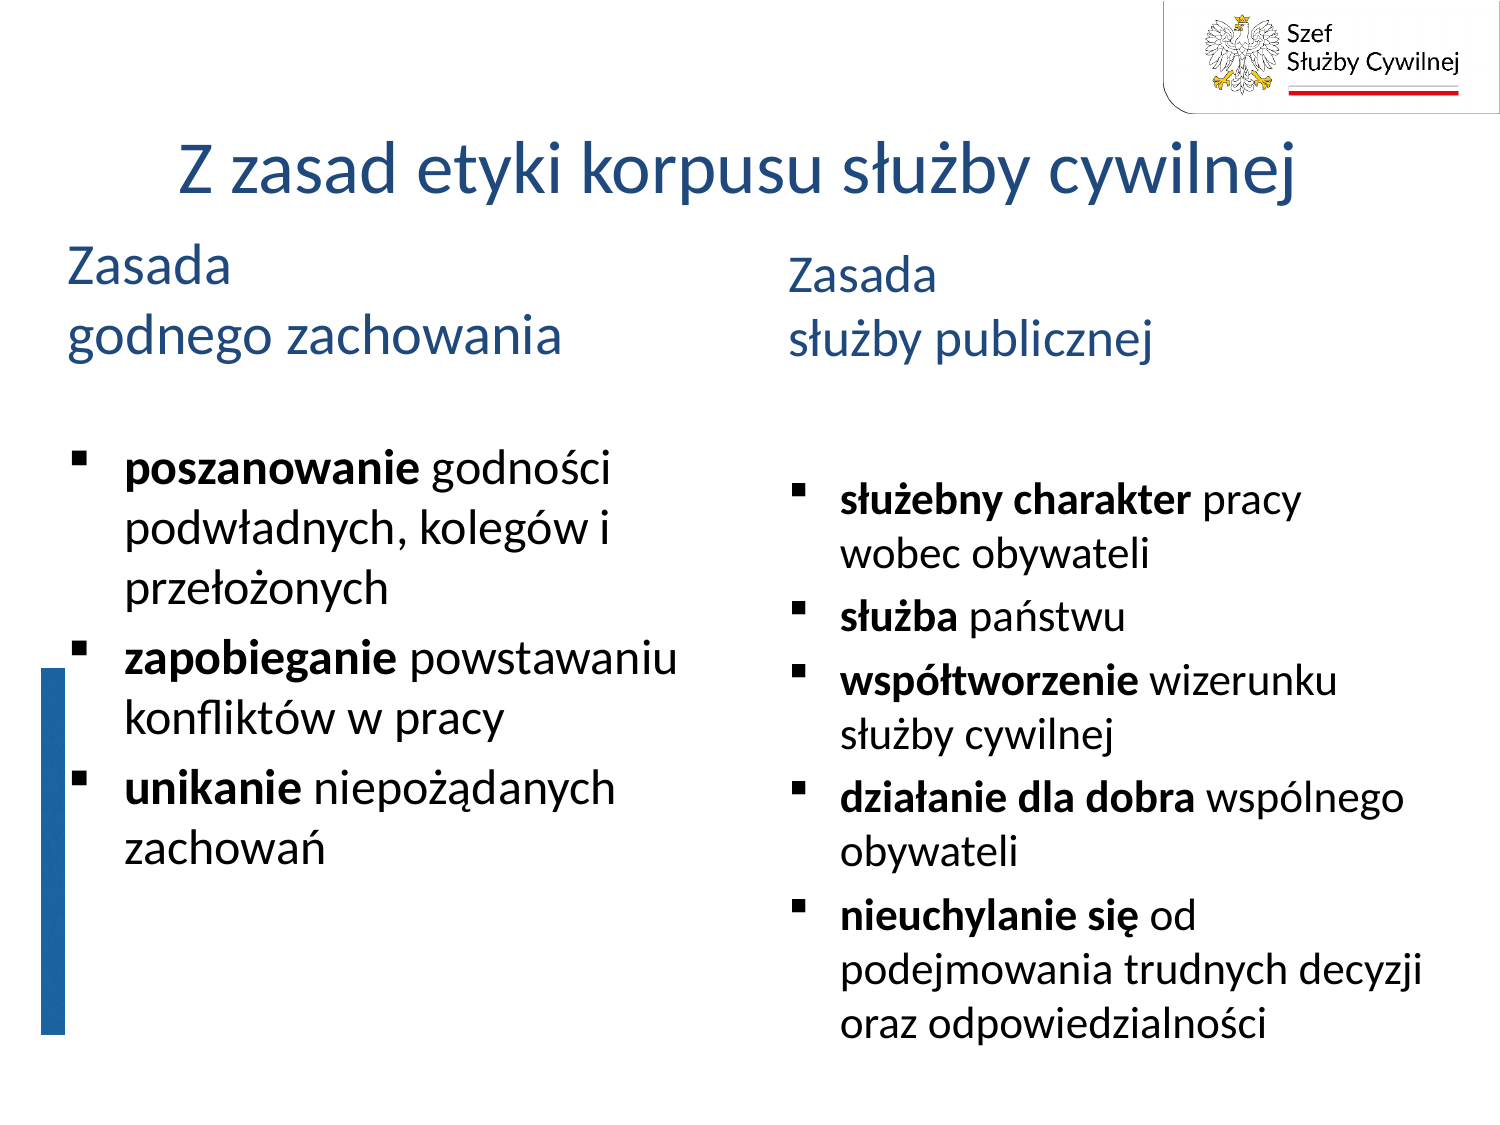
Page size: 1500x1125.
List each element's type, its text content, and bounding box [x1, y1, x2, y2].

text_box Zasada godnego zachowania poszanowanie godności podwładnych, kolegów i przełożonych zapobieganie powstawaniu konfliktów w pracy unikanie niepożądanych zachowań [53, 219, 739, 1035]
picture [41, 668, 53, 1035]
title Z zasad etyki korpusu służby cywilnej [87, 111, 1389, 236]
picture [1163, 0, 1500, 114]
text_box Zasada służby publicznej służebny charakter pracy wobec obywateli służba państwu współtworzenie wizerunku służby cywilnej działanie dla dobra wspólnego obywateli nieuchylanie się od podejmowania trudnych decyzji oraz odpowiedzialności [773, 231, 1447, 1059]
